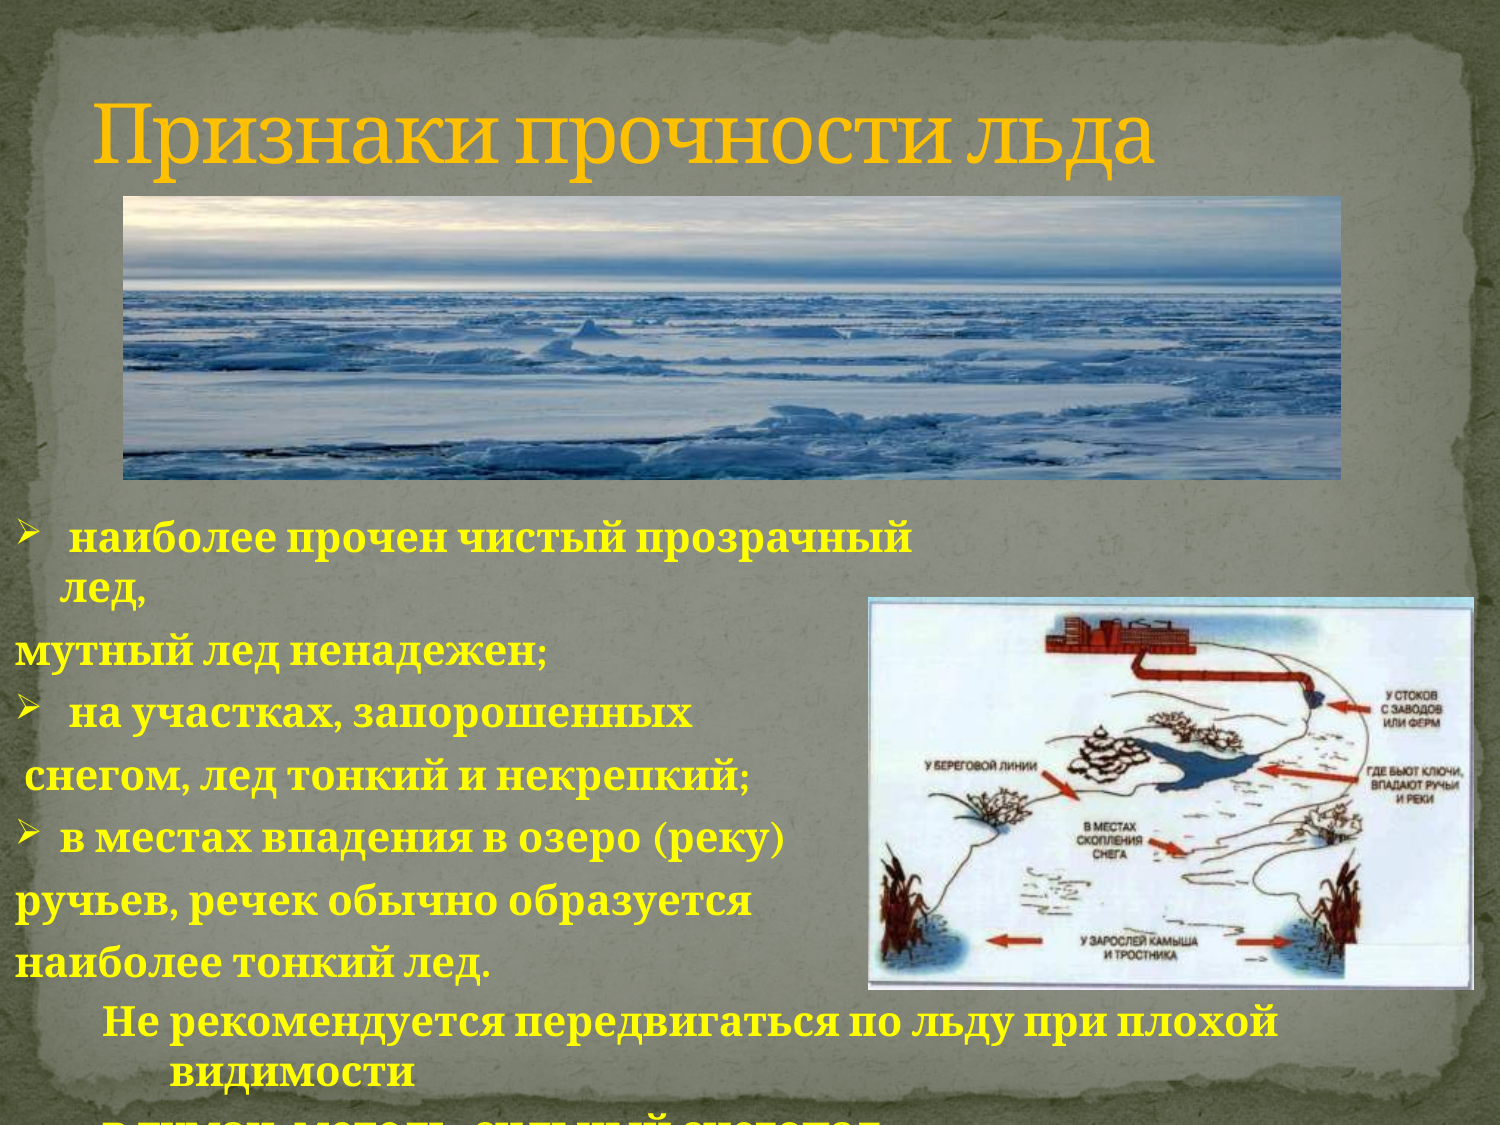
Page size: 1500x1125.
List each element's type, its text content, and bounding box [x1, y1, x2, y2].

picture [123, 196, 1341, 480]
title Признаки прочности льда [76, 0, 1427, 188]
text_box Не рекомендуется передвигаться по льду при плохой видимости в туман, метель, сильный снегопад [64, 987, 1441, 1125]
picture [868, 597, 1474, 990]
list наиболее прочен чистый прозрачный лед, мутный лед ненадежен; на участках, запорошенных снегом, лед тонкий и некрепкий; в местах впадения в озеро (реку) ручьев, речек обычно образуется наиболее тонкий лед. [0, 503, 1010, 1083]
